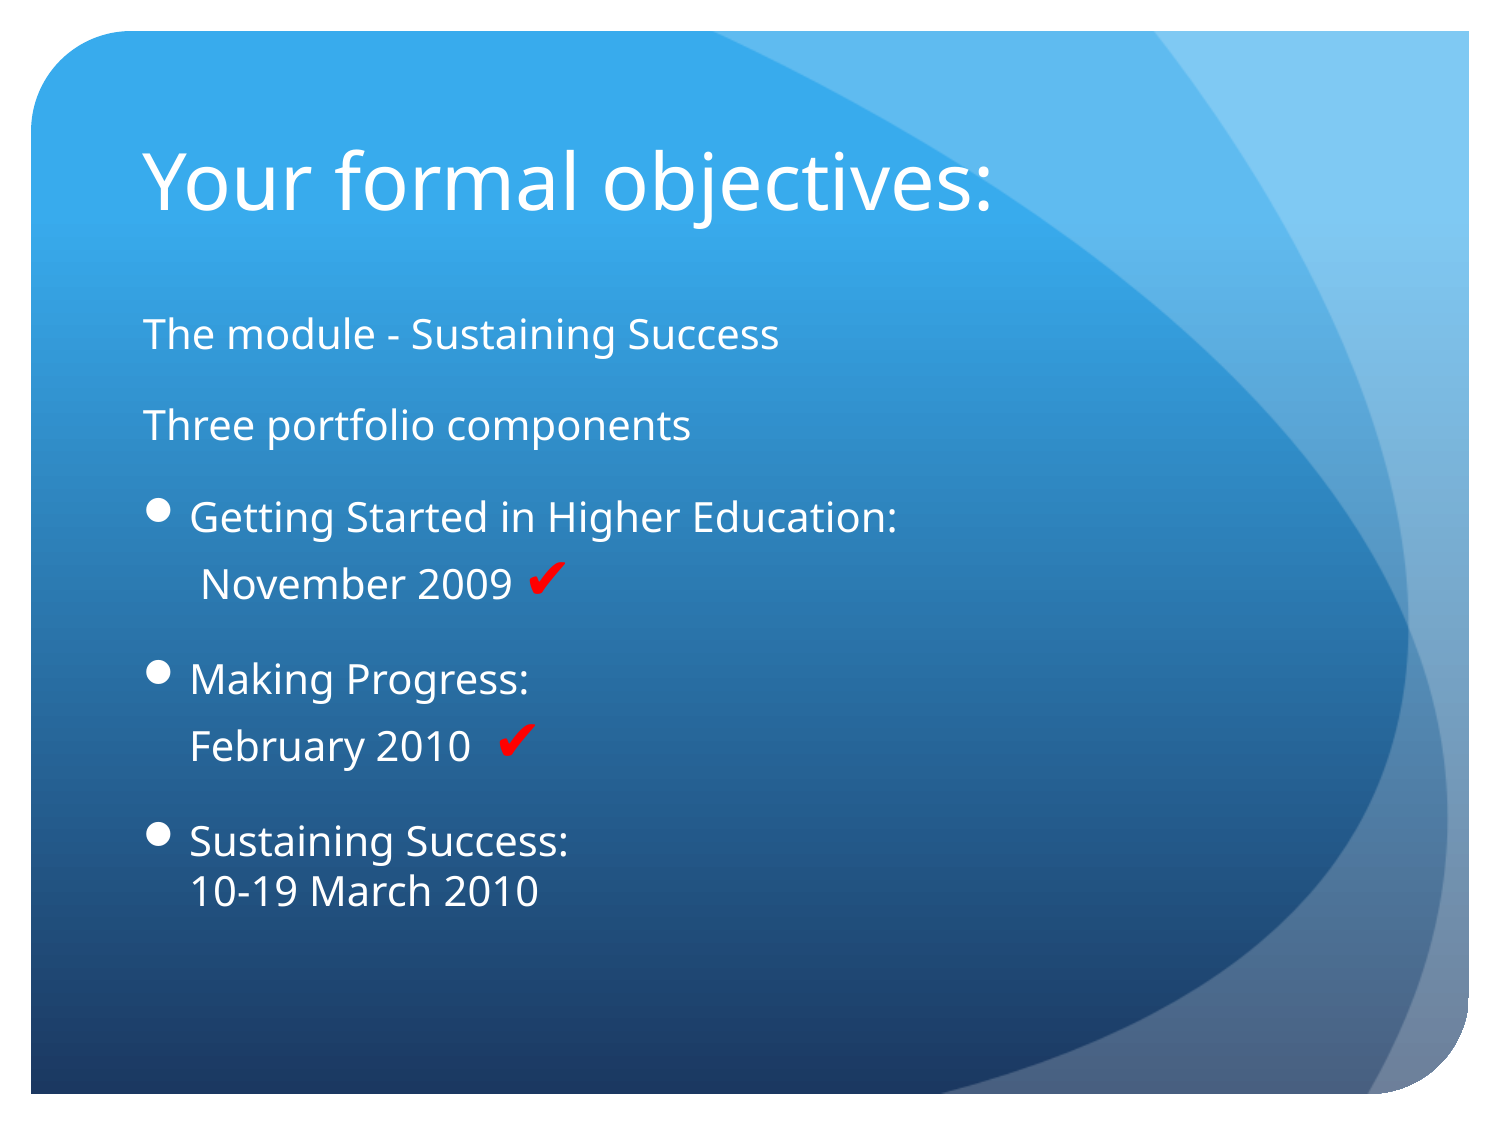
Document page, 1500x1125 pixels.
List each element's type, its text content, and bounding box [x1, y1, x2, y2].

title Your formal objectives: [127, 62, 1372, 234]
list The module - Sustaining Success Three portfolio components Getting Started in Higher Education: November 2009 ✔ Making Progress: February 2010 ✔ Sustaining Success: 10-19 March 2010 [127, 299, 1372, 991]
picture [24, 30, 1473, 1094]
